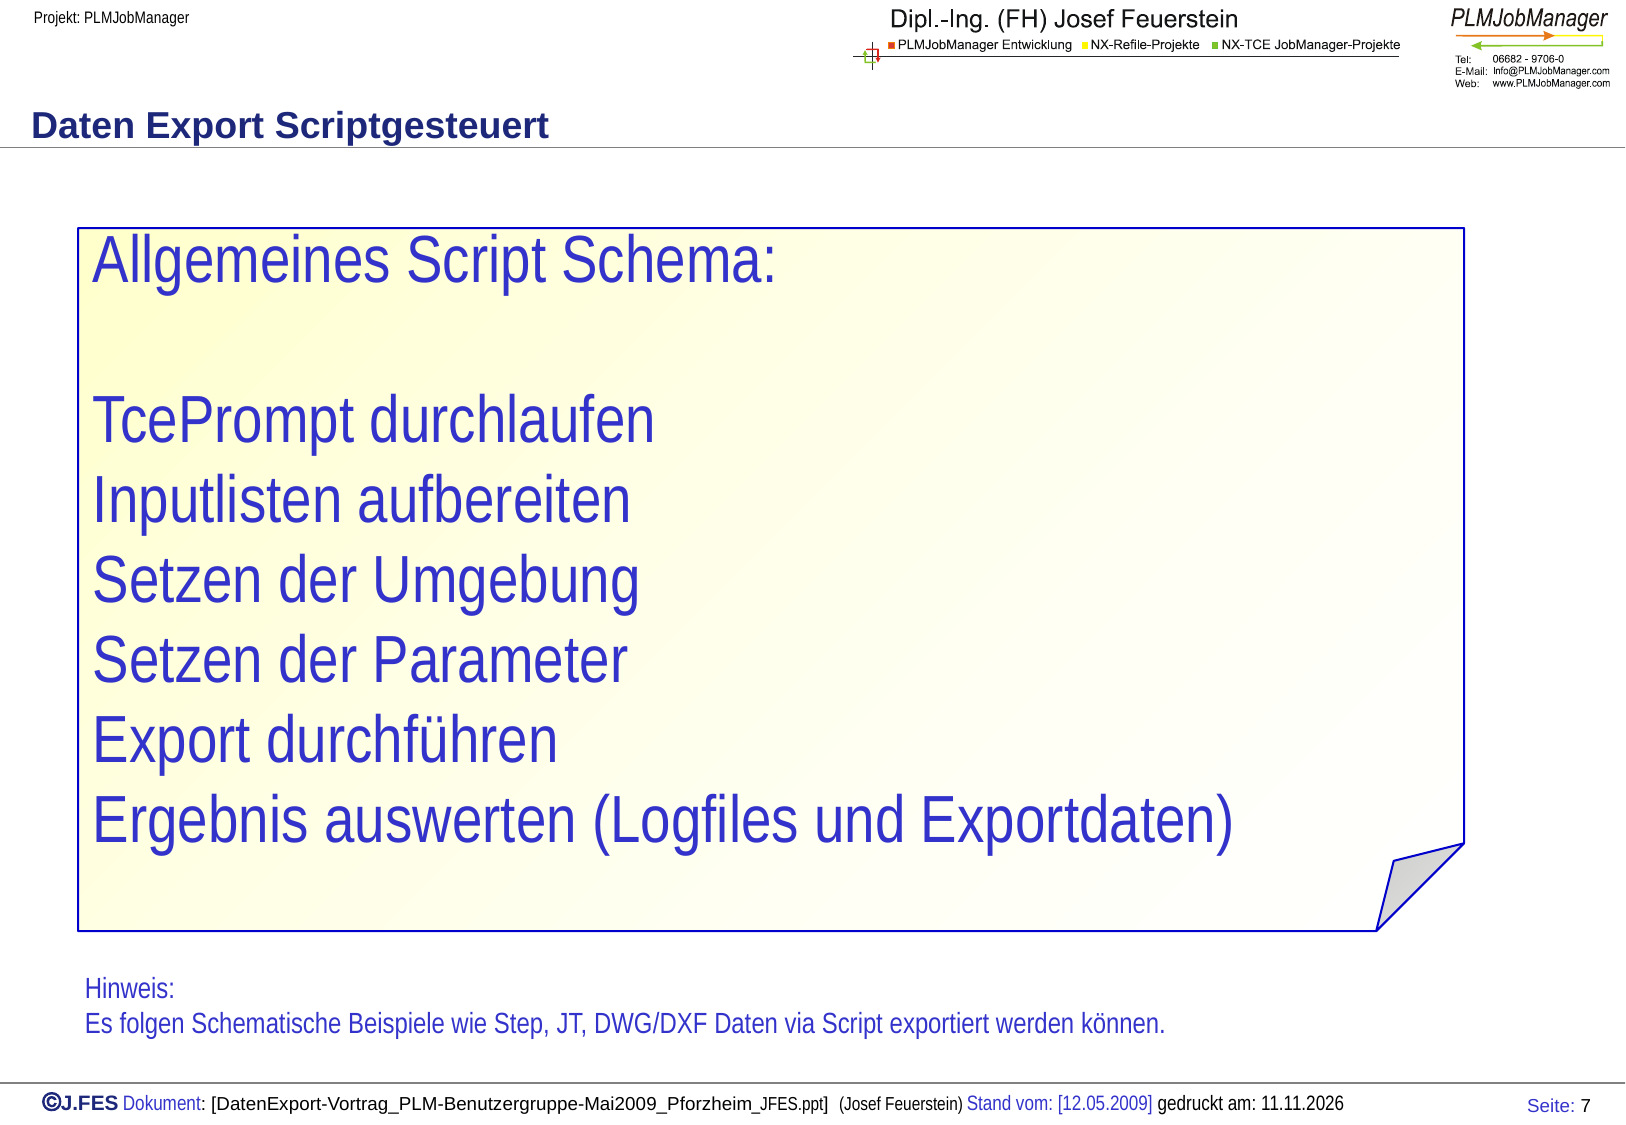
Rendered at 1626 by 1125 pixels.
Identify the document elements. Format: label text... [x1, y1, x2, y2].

title Daten Export Scriptgesteuert [31, 73, 1600, 147]
text_box Allgemeines Script Schema: TcePrompt durchlaufen Inputlisten aufbereiten Setzen der Umgebung Setzen der Parameter Export durchführen Ergebnis auswerten (Logfiles und Exportdaten) [78, 228, 1465, 932]
text_box Hinweis: Es folgen Schematische Beispiele wie Step, JT, DWG/DXF Daten via Script exportiert werden können. [70, 962, 1566, 1048]
